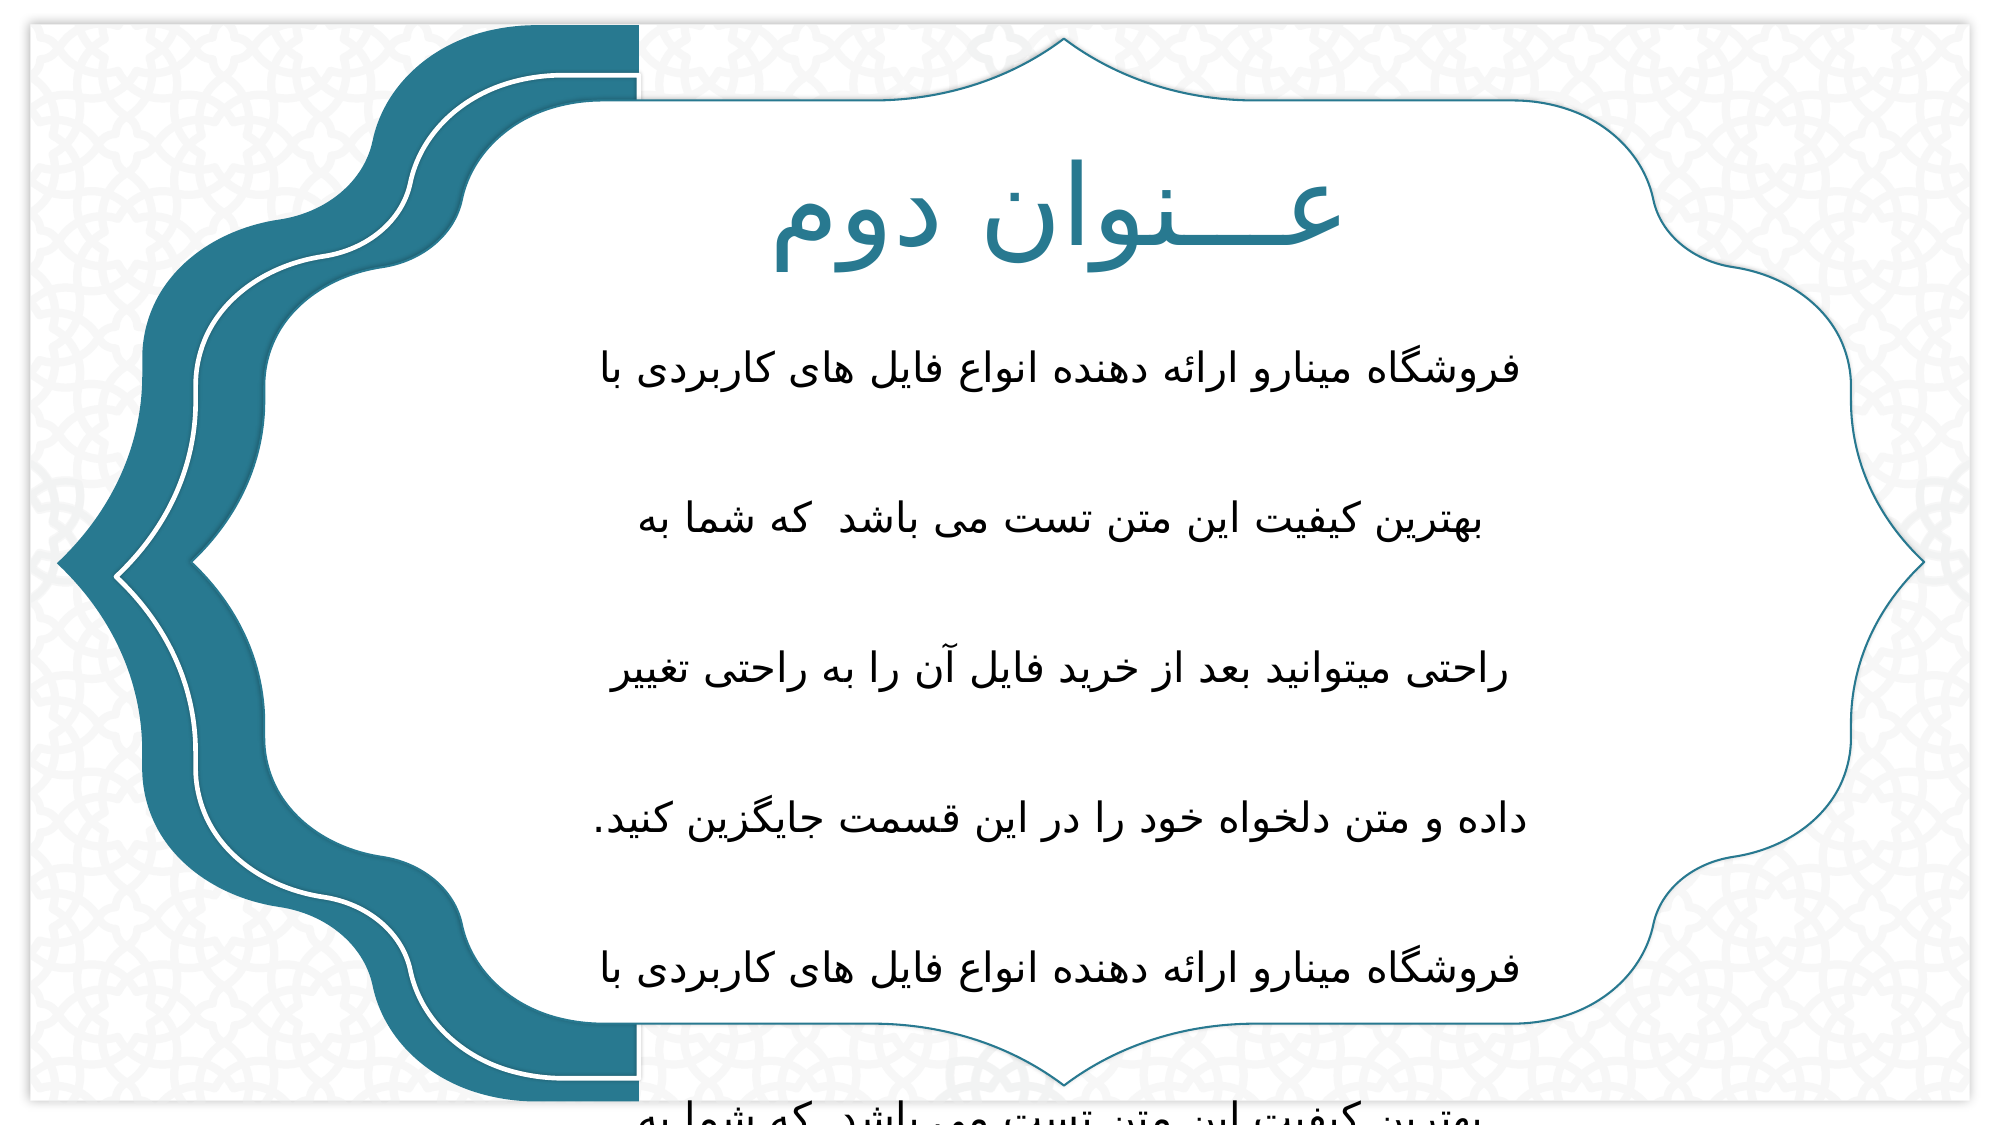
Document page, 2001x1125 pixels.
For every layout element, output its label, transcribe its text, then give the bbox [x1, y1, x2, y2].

text_box فروشگاه مینارو ارائه دهنده انواع فایل های کاربردی با بهترین کیفیت این متن تست می باشد که شما به راحتی میتوانید بعد از خرید فایل آن را به راحتی تغییر داده و متن دلخواه خود را در این قسمت جایگزین کنید. فروشگاه مینارو ارائه دهنده انواع فایل های کاربردی با بهترین کیفیت این متن تست می باشد که شما به راحتی میتوانید بعد از خرید فایل آن را به راحتی تغییر داده و متن دلخواه خود را در این قسمت جایگزین کنید [572, 233, 1549, 1125]
text_box عـــنوان دوم [477, 125, 1644, 276]
